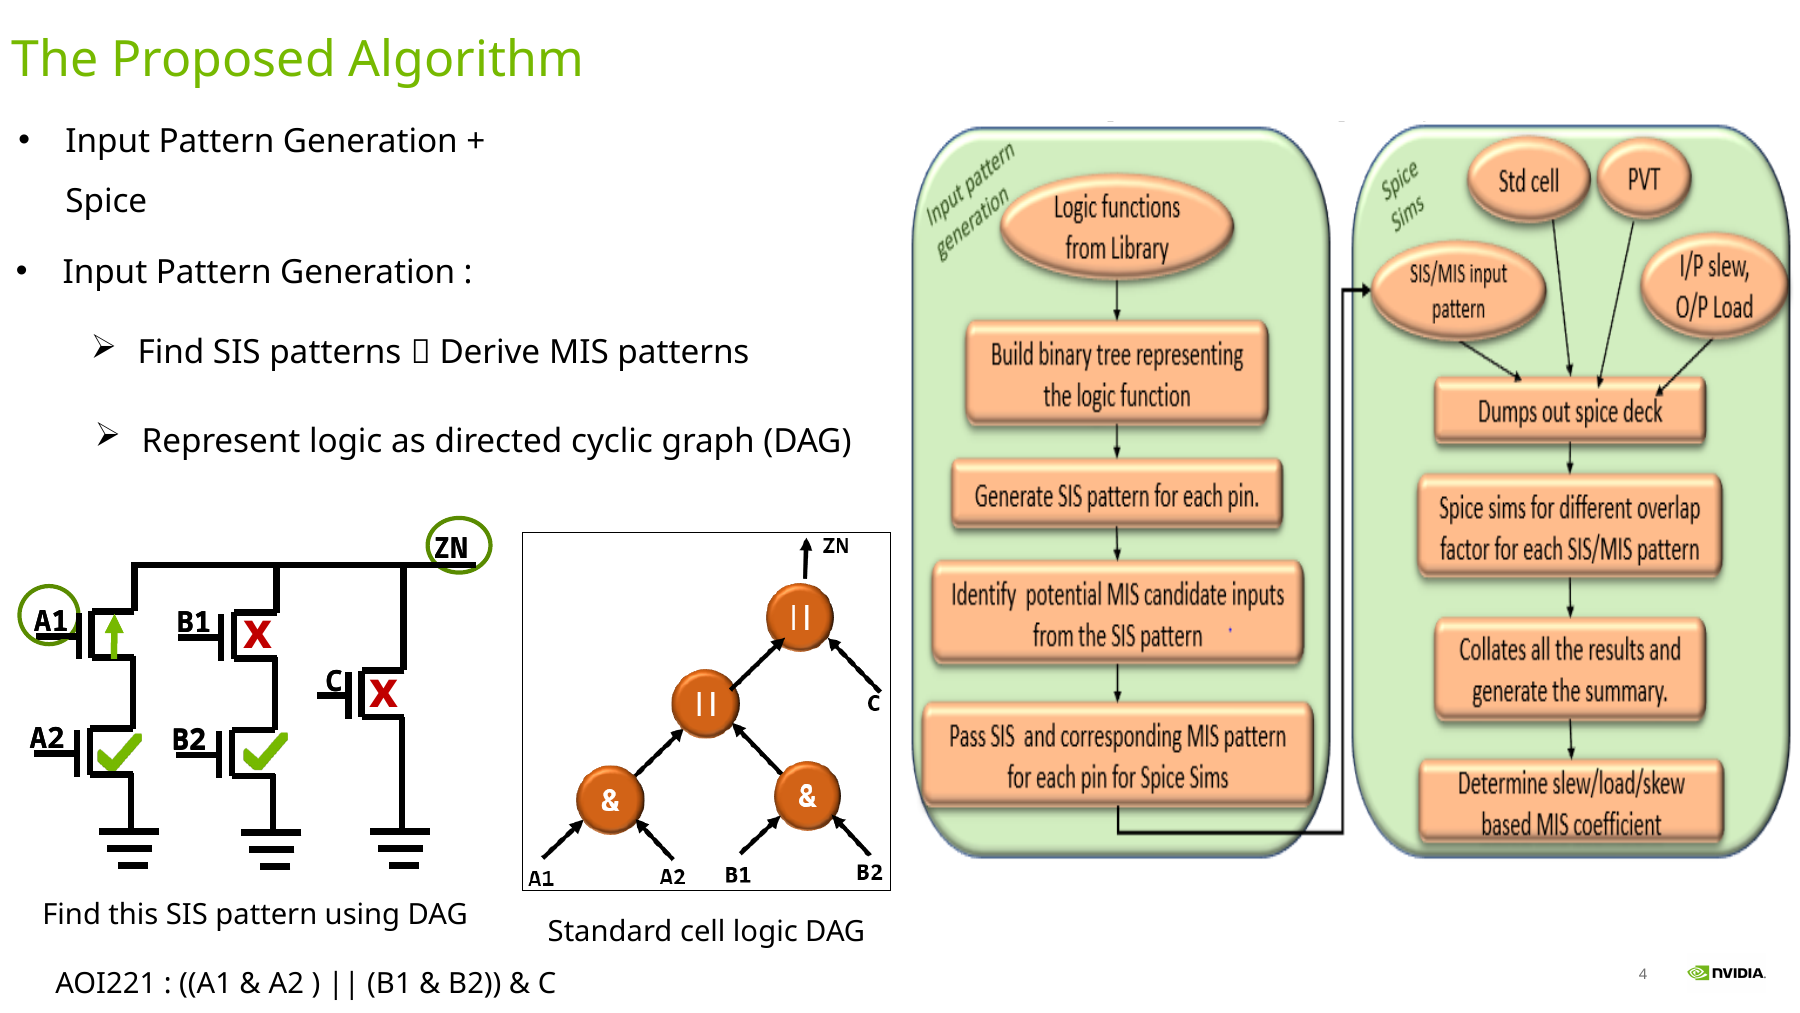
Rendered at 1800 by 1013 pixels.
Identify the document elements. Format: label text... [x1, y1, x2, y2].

text_box Standard cell logic DAG [531, 907, 882, 958]
picture [910, 121, 1794, 863]
text_box [444, 515, 475, 519]
text_box AOI221 : ((A1 & A2 ) || (B1 & B2)) & C [38, 959, 574, 1009]
picture [521, 532, 891, 891]
text_box Find this SIS pattern using DAG [25, 890, 485, 940]
text_box Represent logic as directed cyclic graph (DAG) [5, 391, 905, 467]
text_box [15, 521, 483, 867]
text_box Input Pattern Generation + Spice [2, 90, 580, 203]
picture [1687, 953, 1766, 993]
text_box [487, 529, 493, 561]
text_box Input Pattern Generation : Find SIS patterns  Derive MIS patterns [1, 203, 765, 378]
text_box The Proposed Algorithm [0, 18, 600, 94]
